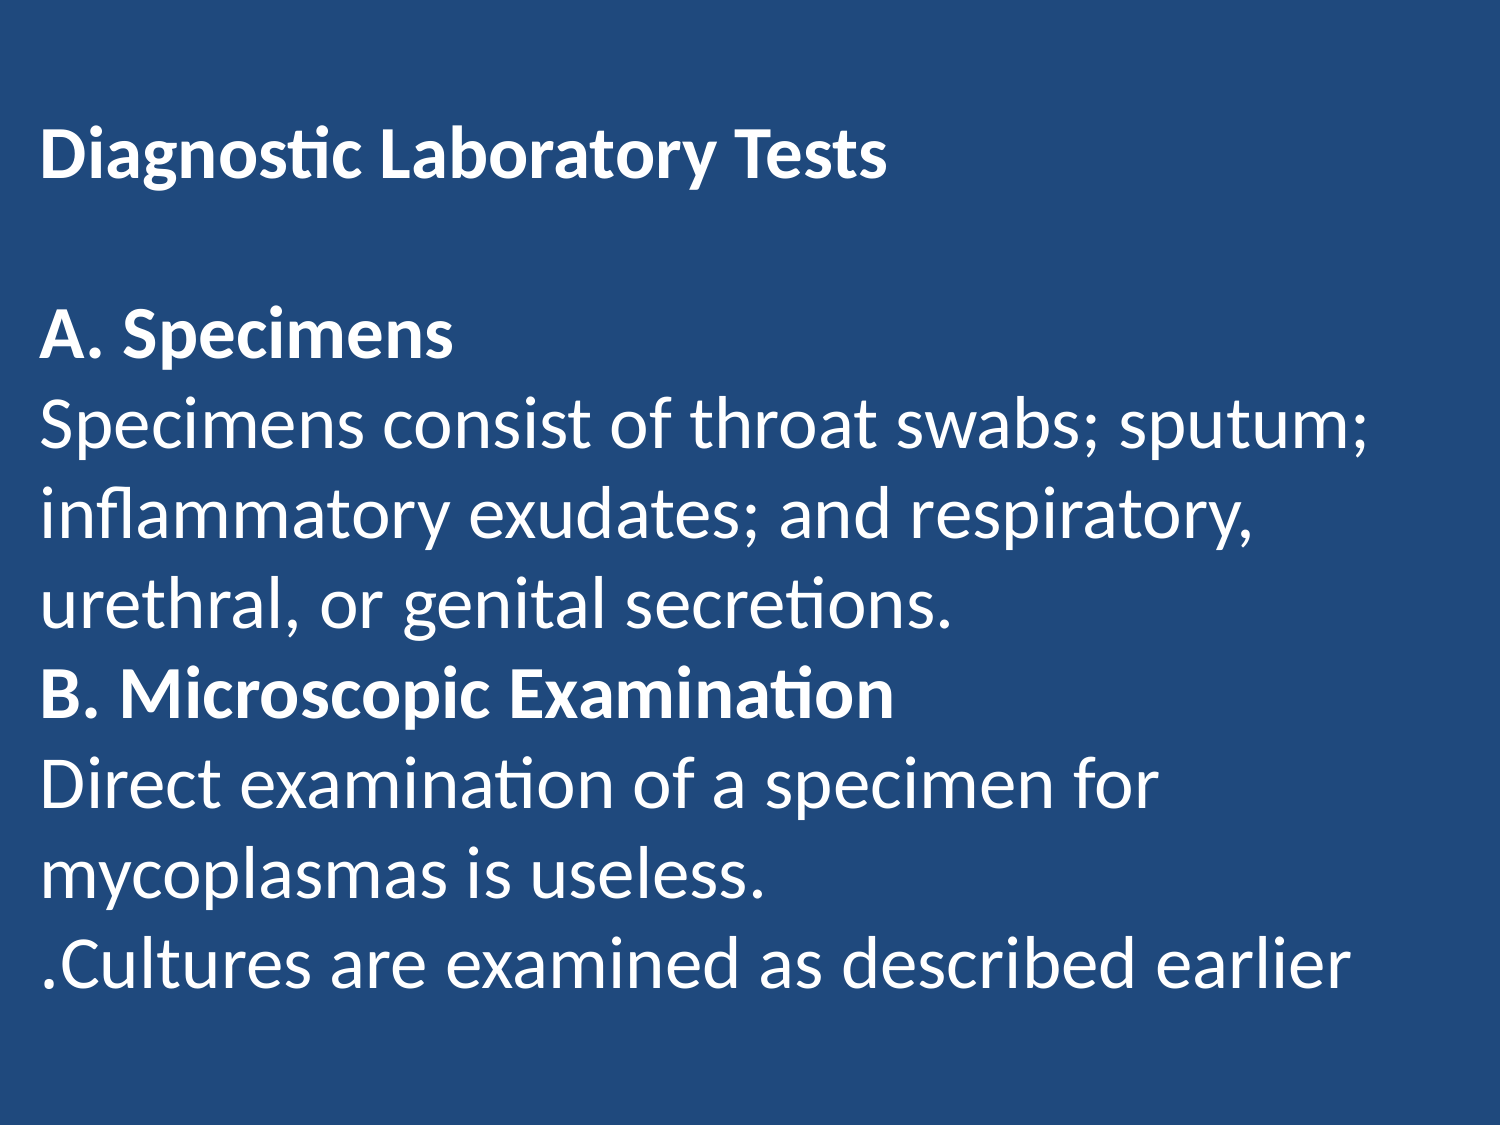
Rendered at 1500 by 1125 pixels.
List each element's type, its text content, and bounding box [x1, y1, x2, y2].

title Diagnostic Laboratory Tests A. Specimens Specimens consist of throat swabs; sputum; inflammatory exudates; and respiratory, urethral, or genital secretions. B. Microscopic Examination Direct examination of a specimen for mycoplasmas is useless. Cultures are examined as described earlier. [24, 45, 1413, 1063]
